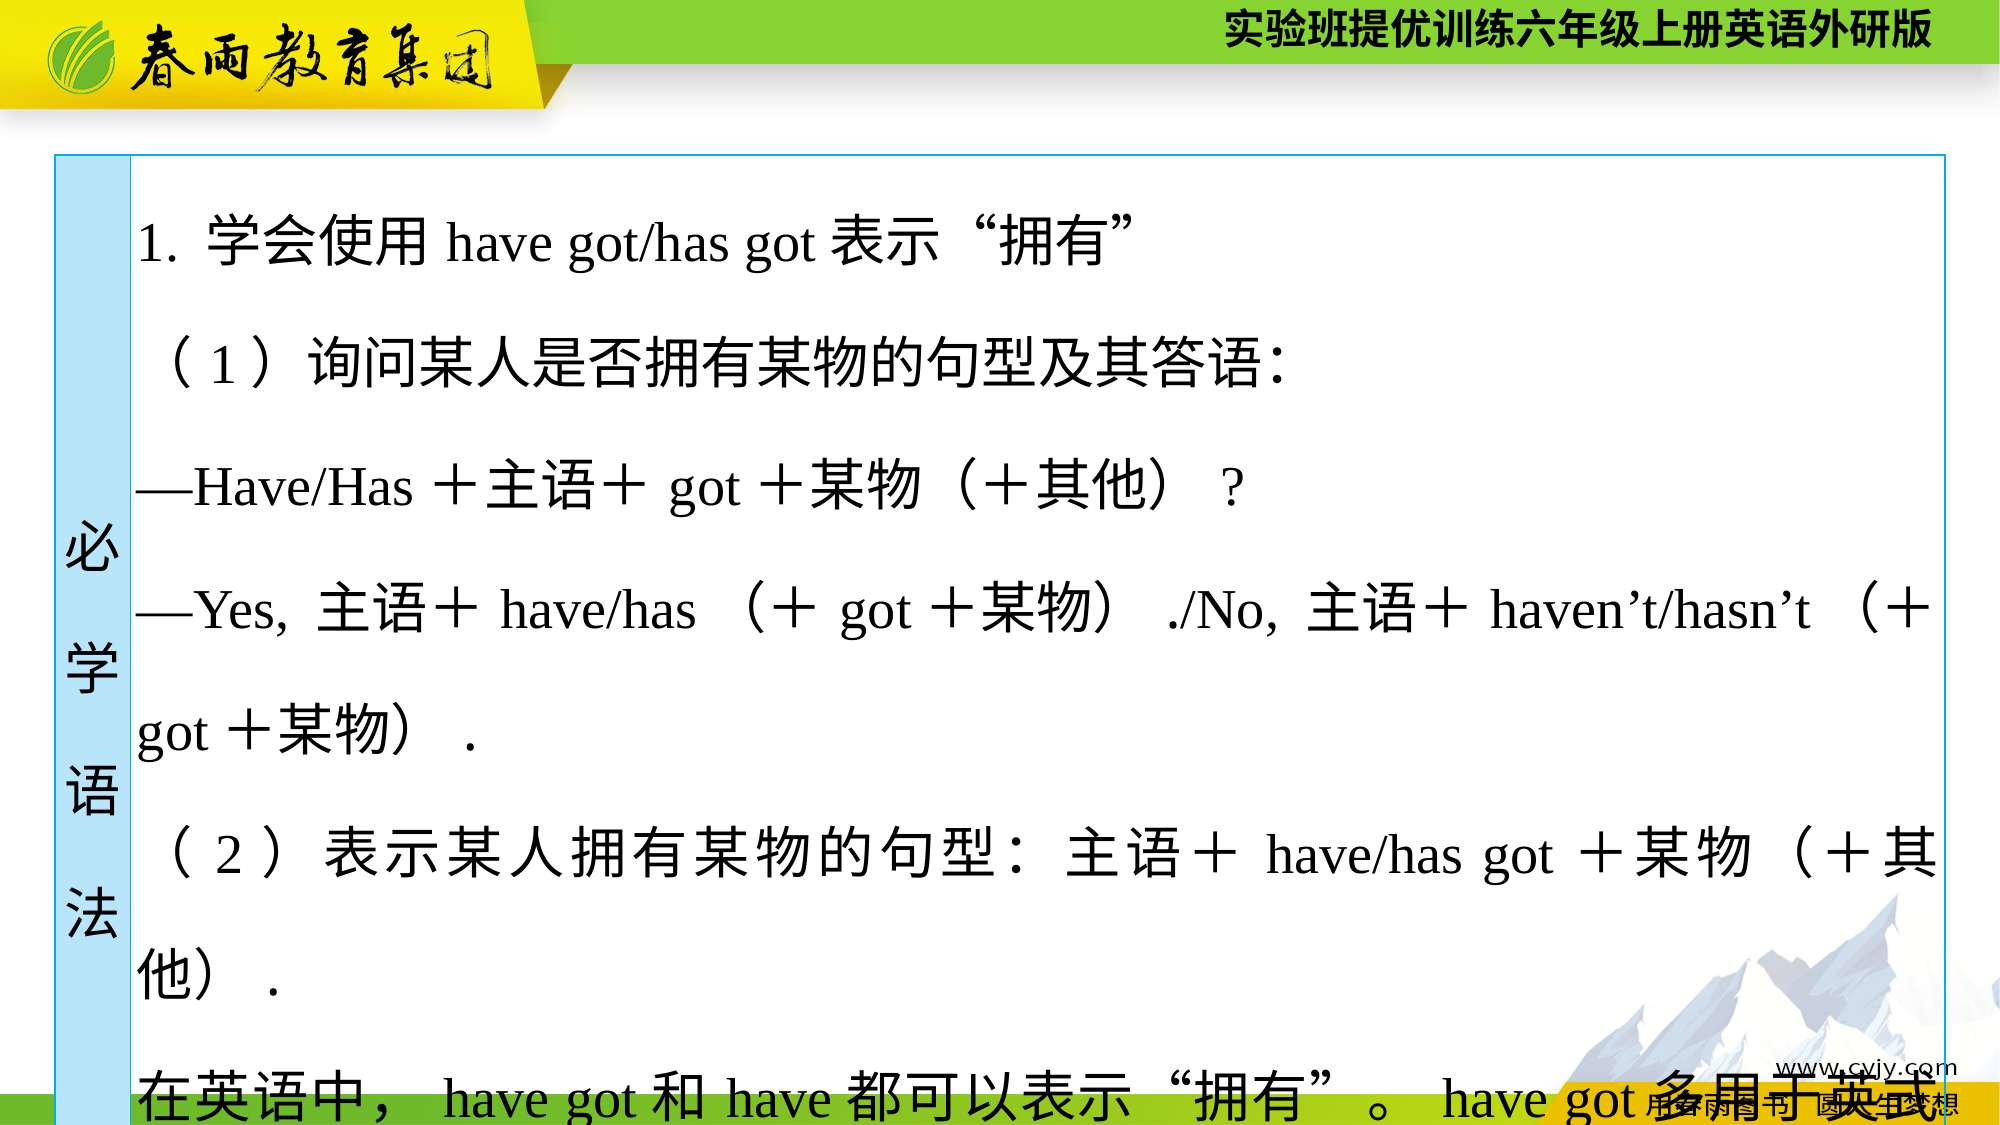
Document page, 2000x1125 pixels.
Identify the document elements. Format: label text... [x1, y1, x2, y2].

table_header 1. 学会使用have got/has got表示“拥有” （1）询问某人是否拥有某物的句型及其答语： —Have/Has＋主语＋got＋某物（＋其他）? —Yes, 主语＋have/has（＋got＋某物）./No, 主语＋haven’t/hasn’t（＋got＋某物）. （2）表示某人拥有某物的句型：主语＋have/has got＋某物（＋其他）. 在英语中，have got和have都可以表示“拥有”。have got多用于英式英语，而have多用于美式英语。 [131, 156, 1944, 1125]
table_header 必 学 语 法 [56, 156, 130, 1125]
picture [0, 0, 2000, 1125]
